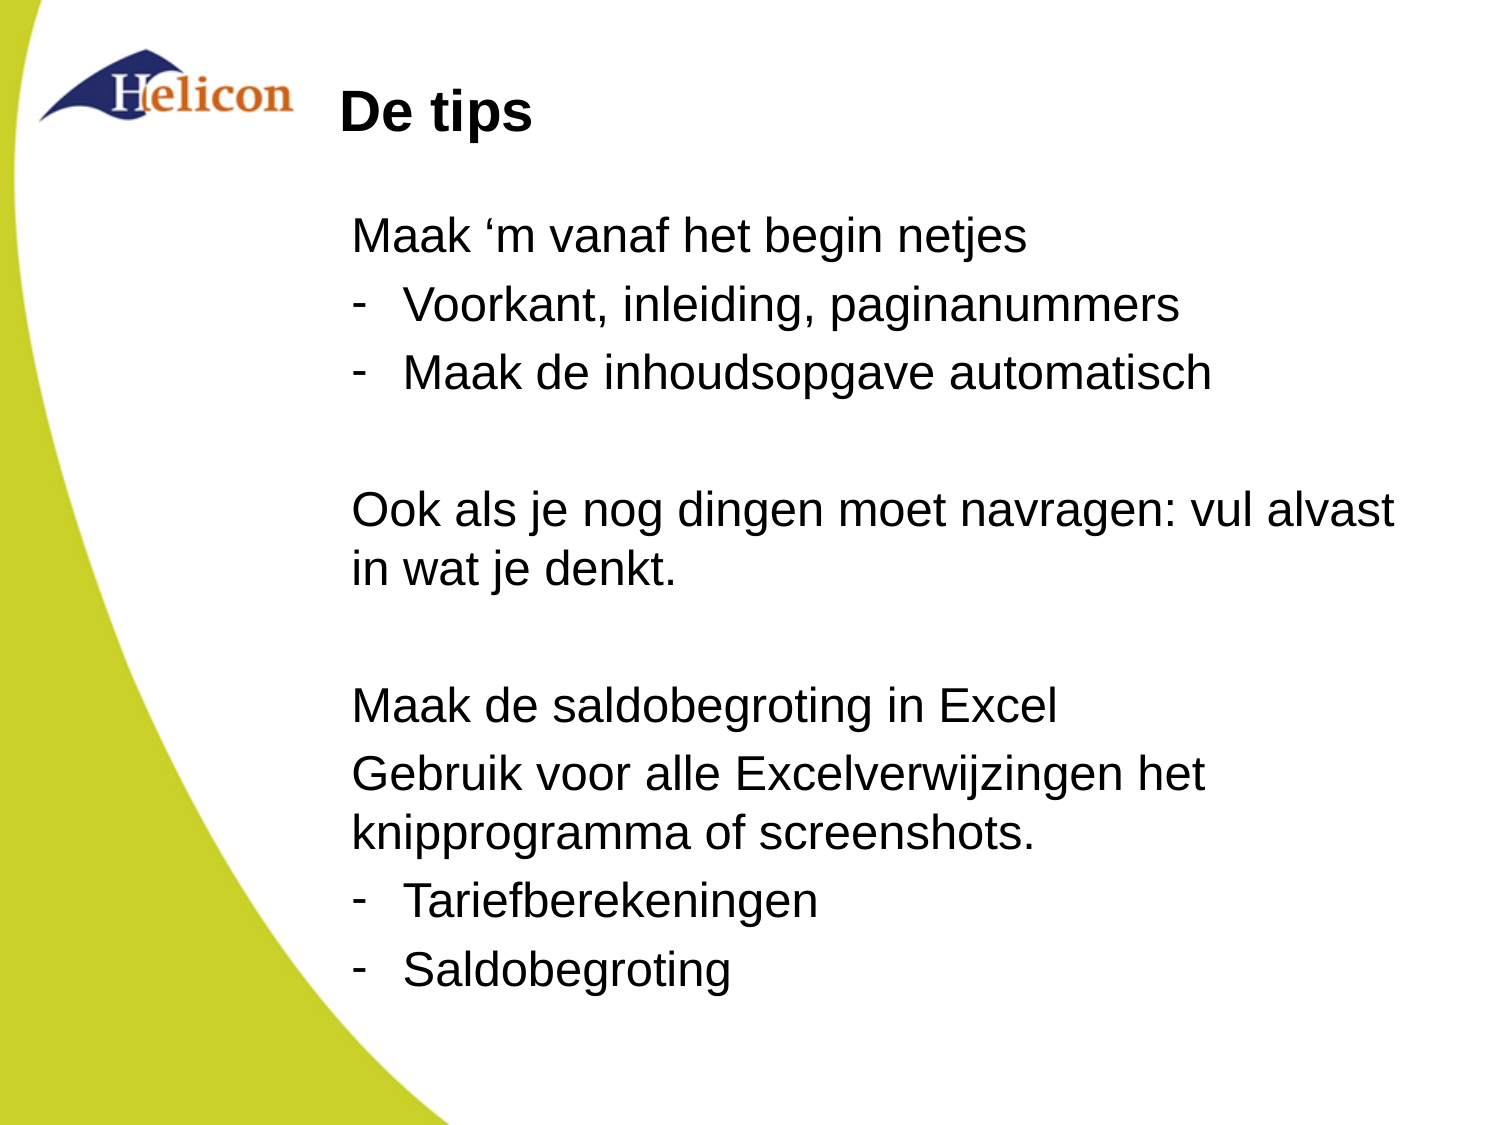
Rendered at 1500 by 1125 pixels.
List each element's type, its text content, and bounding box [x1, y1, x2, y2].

picture [0, 0, 1500, 1125]
title De tips [324, 54, 1415, 161]
list Maak ‘m vanaf het begin netjes Voorkant, inleiding, paginanummers Maak de inhoudsopgave automatisch Ook als je nog dingen moet navragen: vul alvast in wat je denkt. Maak de saldobegroting in Excel Gebruik voor alle Excelverwijzingen het knipprogramma of screenshots. Tariefberekeningen Saldobegroting [336, 196, 1425, 1005]
